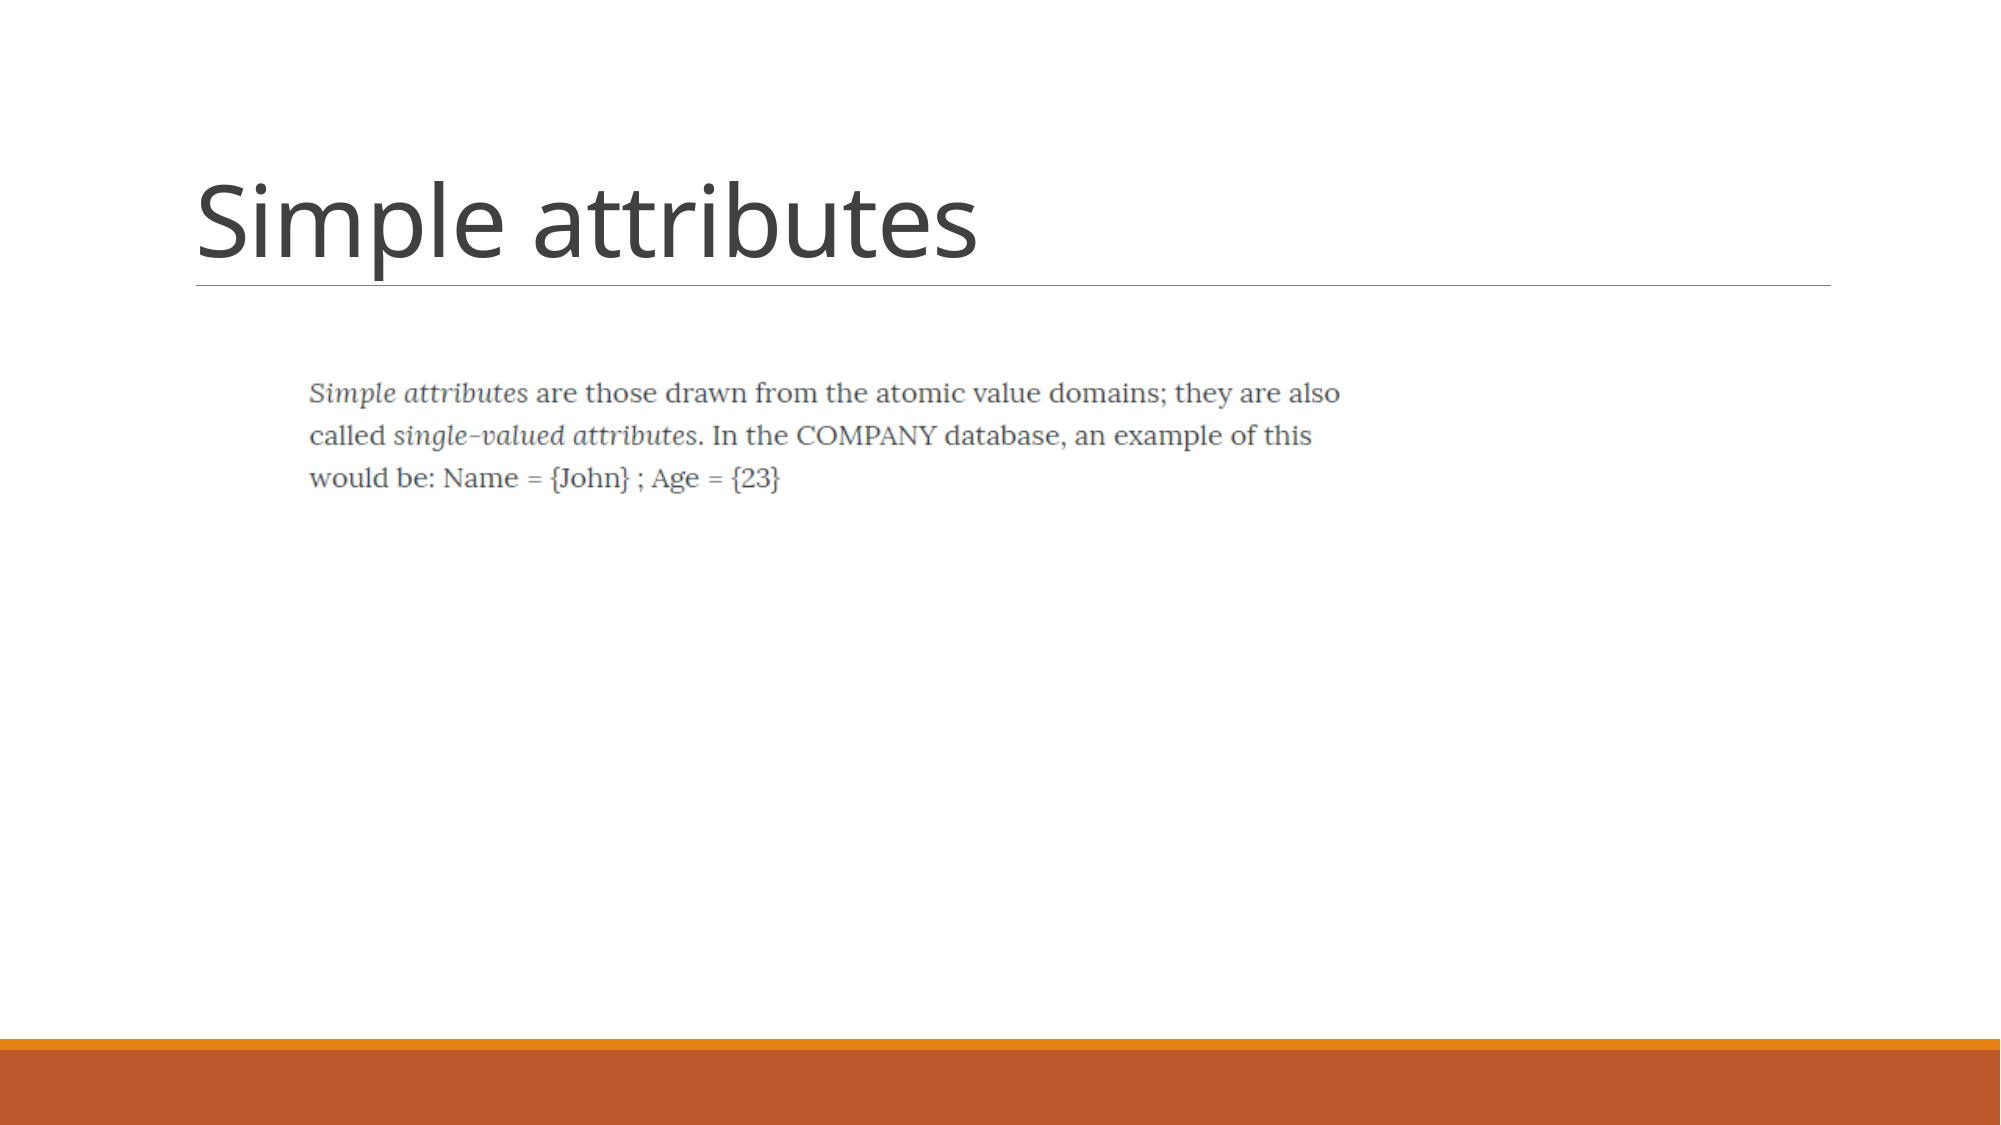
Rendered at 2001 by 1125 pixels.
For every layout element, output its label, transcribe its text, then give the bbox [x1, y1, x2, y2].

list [279, 354, 1456, 563]
title Simple attributes [180, 47, 1830, 285]
